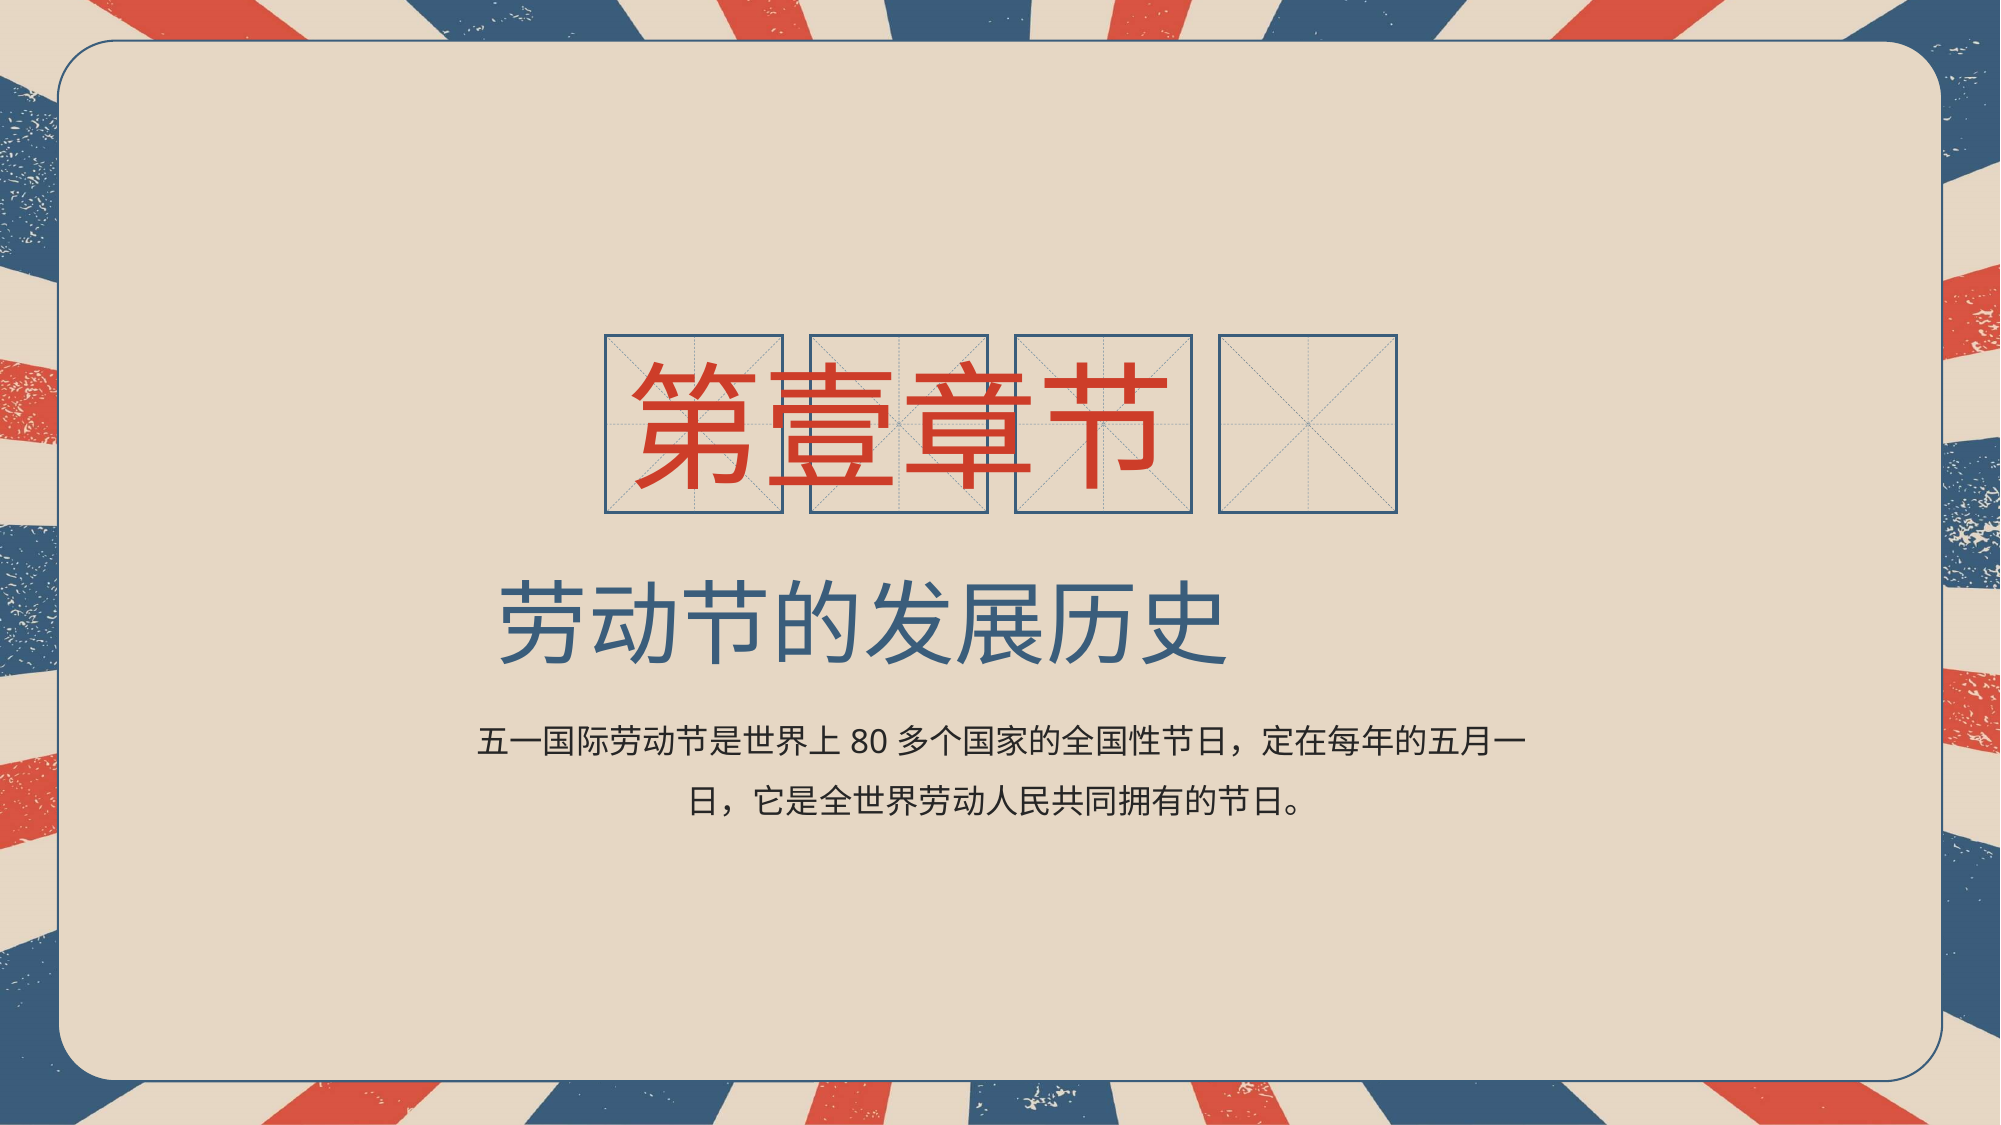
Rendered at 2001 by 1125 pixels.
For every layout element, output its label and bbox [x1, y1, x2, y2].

text_box [0, 0, 2000, 1125]
text_box [605, 335, 1397, 513]
